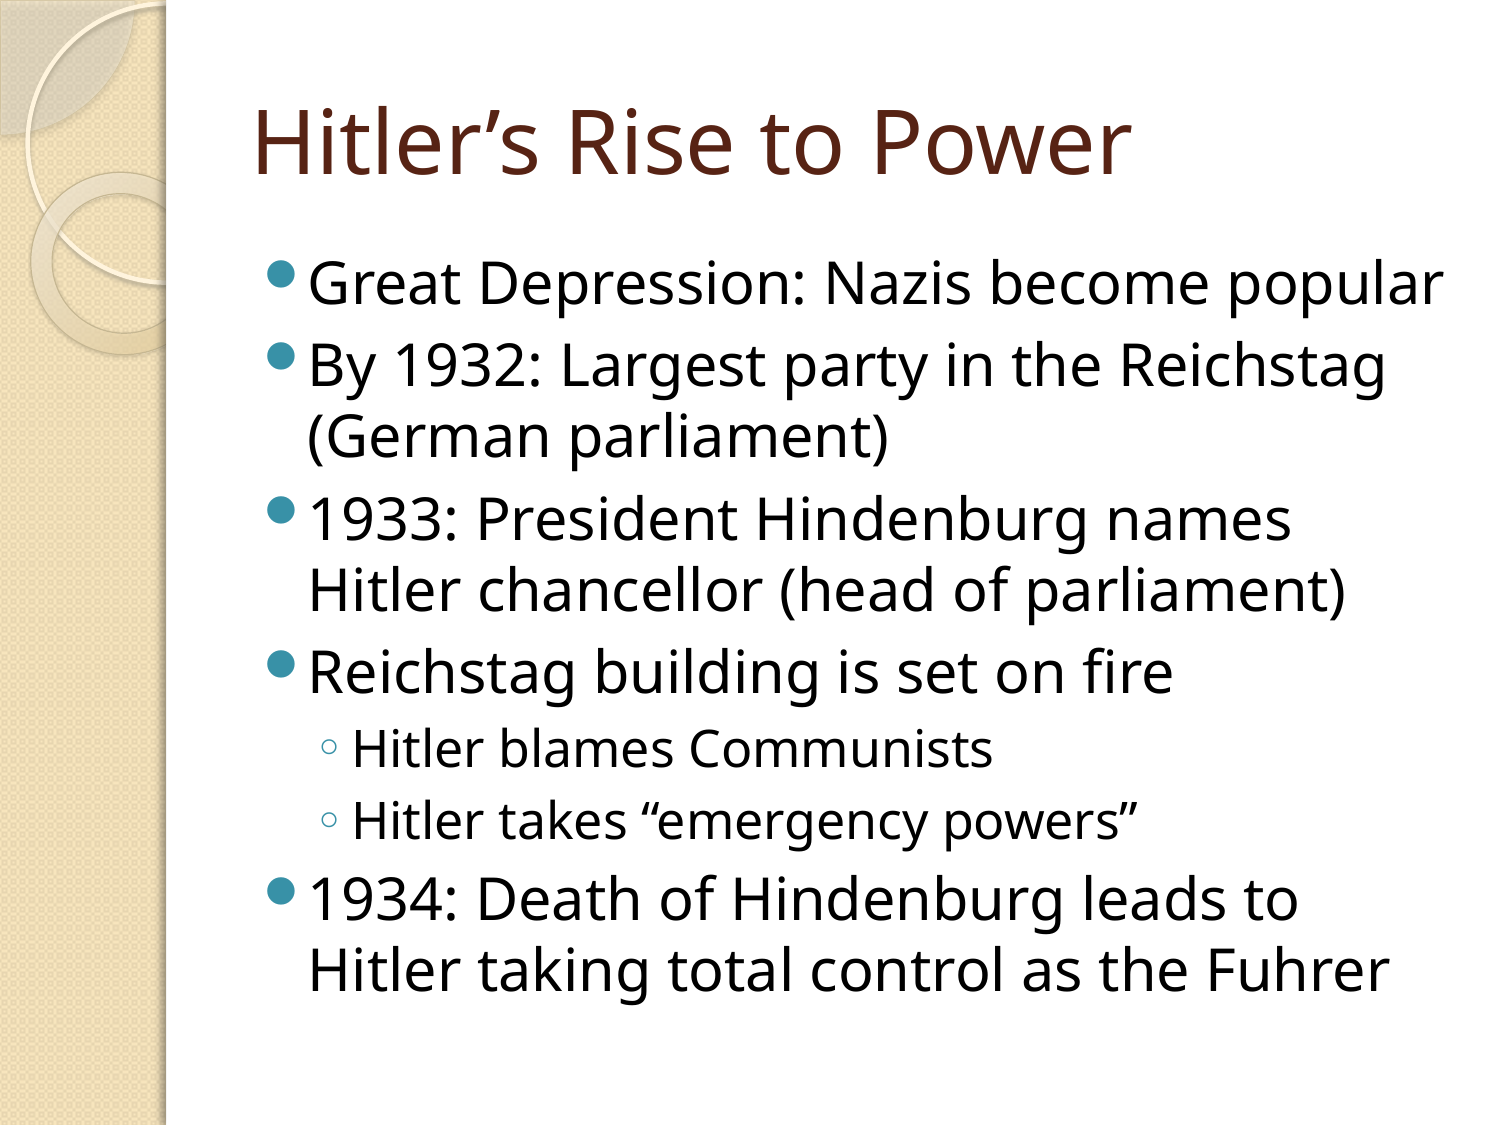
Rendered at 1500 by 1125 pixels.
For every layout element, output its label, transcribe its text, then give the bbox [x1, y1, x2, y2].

title Hitler’s Rise to Power [235, 45, 1466, 233]
list Great Depression: Nazis become popular By 1932: Largest party in the Reichstag (German parliament) 1933: President Hindenburg names Hitler chancellor (head of parliament) Reichstag building is set on fire Hitler blames Communists Hitler takes “emergency powers” 1934: Death of Hindenburg leads to Hitler taking total control as the Fuhrer [235, 237, 1466, 1025]
